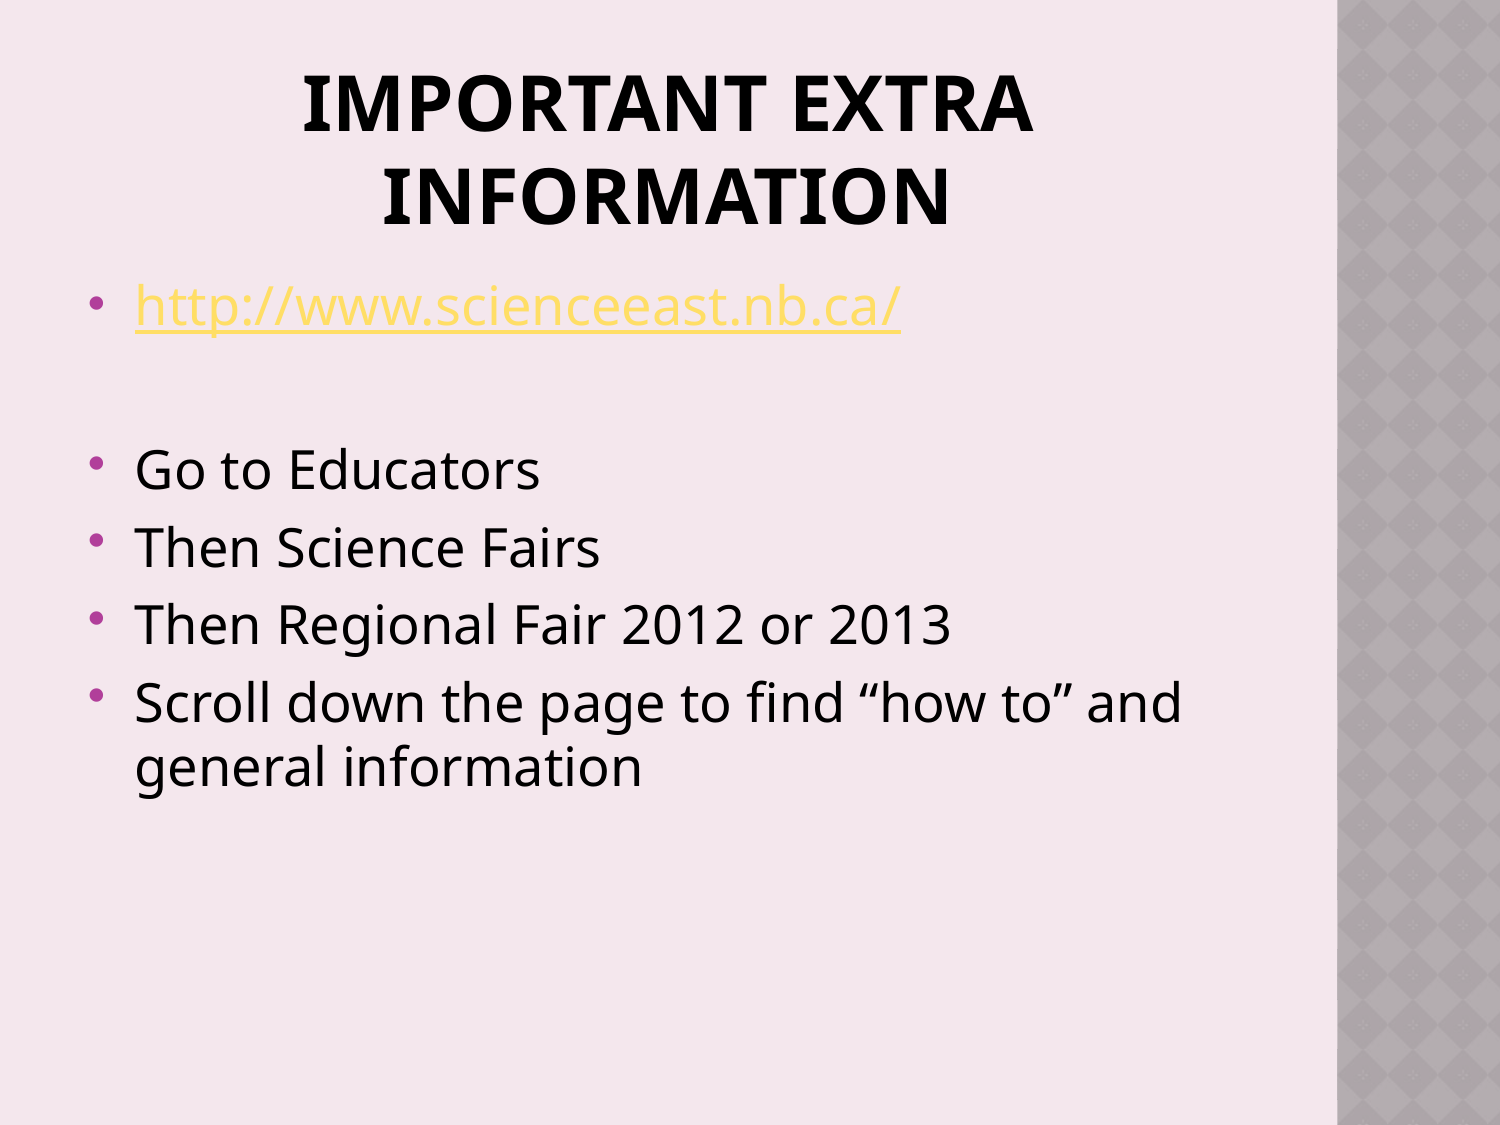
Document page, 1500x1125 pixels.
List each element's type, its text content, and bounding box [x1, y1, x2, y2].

title Important Extra Information [75, 52, 1263, 240]
list http://www.scienceeast.nb.ca/ Go to Educators Then Science Fairs Then Regional Fair 2012 or 2013 Scroll down the page to find “how to” and general information [75, 264, 1263, 1059]
